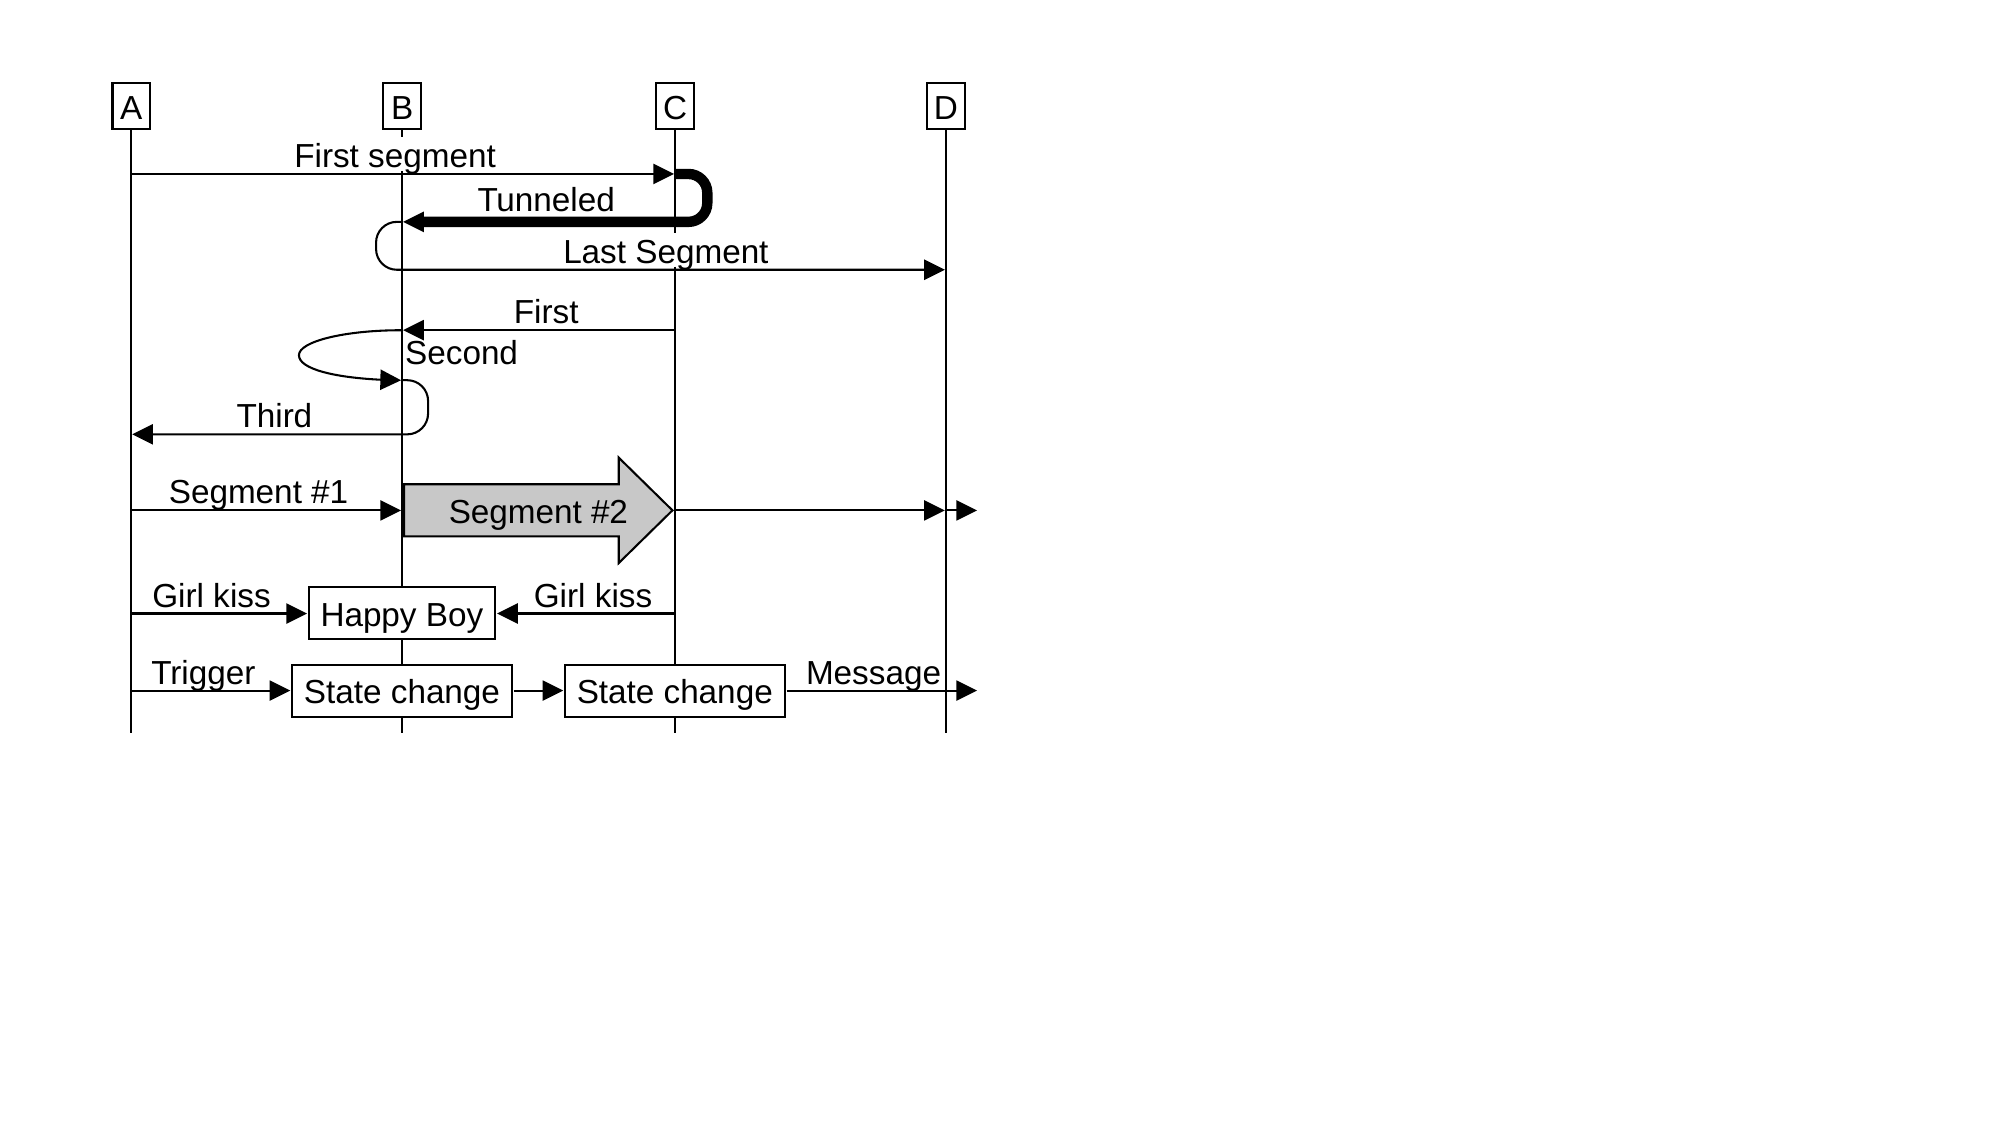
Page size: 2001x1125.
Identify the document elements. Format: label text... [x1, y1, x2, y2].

text_box First [511, 291, 581, 329]
text_box A [112, 83, 150, 130]
text_box Segment #1 [166, 471, 351, 509]
text_box [74, 74, 1009, 734]
text_box D [927, 83, 965, 130]
text_box [375, 221, 402, 271]
text_box Girl kiss [150, 574, 274, 612]
text_box [132, 380, 402, 445]
text_box Second [405, 332, 523, 370]
text_box State change [292, 664, 512, 717]
text_box First segment [292, 135, 499, 173]
text_box [403, 379, 429, 435]
text_box Segment #2 [446, 491, 631, 530]
text_box Happy Boy [309, 587, 496, 640]
text_box [403, 456, 674, 565]
text_box Third [234, 395, 315, 413]
text_box Tunneled [474, 179, 618, 209]
text_box State change [565, 664, 785, 717]
text_box B [383, 83, 421, 130]
text_box [403, 222, 945, 281]
text_box Girl kiss [531, 574, 655, 612]
text_box [298, 329, 402, 384]
text_box Message [803, 652, 944, 690]
text_box [676, 173, 708, 223]
text_box [403, 175, 674, 223]
text_box Trigger [148, 652, 259, 690]
text_box C [656, 83, 694, 130]
text_box Last Segment [561, 231, 771, 254]
